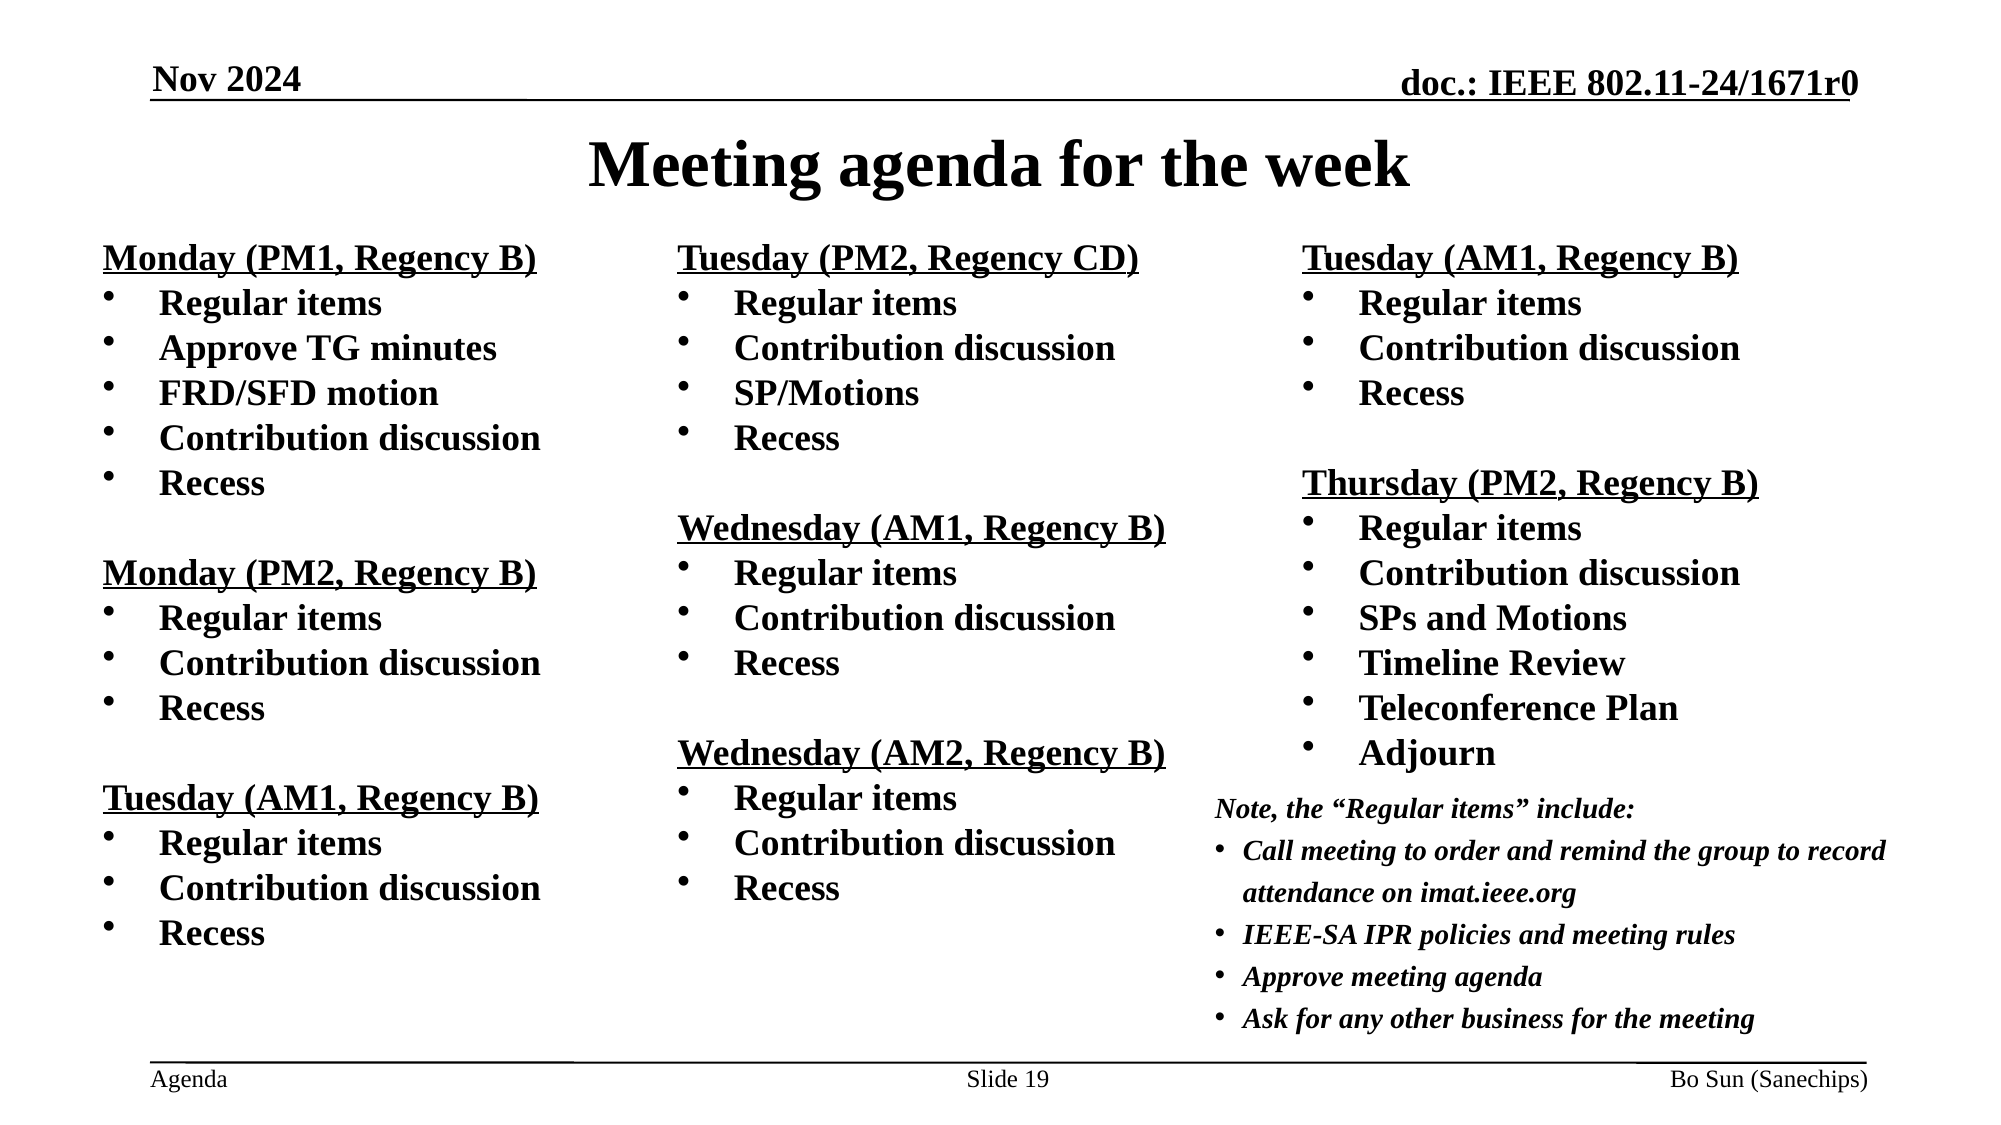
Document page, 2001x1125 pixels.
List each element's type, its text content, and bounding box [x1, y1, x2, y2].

text_box Tuesday (PM2, Regency CD) Regular items Contribution discussion SP/Motions Recess Wednesday (AM1, Regency B) Regular items Contribution discussion Recess Wednesday (AM2, Regency B) Regular items Contribution discussion Recess [662, 225, 1251, 1047]
text_box Monday (PM1, Regency B) Regular items Approve TG minutes FRD/SFD motion Contribution discussion Recess Monday (PM2, Regency B) Regular items Contribution discussion Recess Tuesday (AM1, Regency B) Regular items Contribution discussion Recess [87, 225, 623, 1050]
text_box Note, the “Regular items” include: Call meeting to order and remind the group to record attendance on imat.ieee.org IEEE-SA IPR policies and meeting rules Approve meeting agenda Ask for any other business for the meeting [1199, 774, 1988, 1042]
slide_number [152, 54, 563, 100]
slide_number Slide [949, 1061, 1067, 1123]
text_box Tuesday (AM1, Regency B) Regular items Contribution discussion Recess Thursday (PM2, Regency B) Regular items Contribution discussion SPs and Motions Timeline Review Teleconference Plan Adjourn [1287, 225, 1934, 774]
footer Bo Sun (Sanechips) [1171, 1061, 1869, 1093]
title Meeting agenda for the week [149, 112, 1850, 288]
